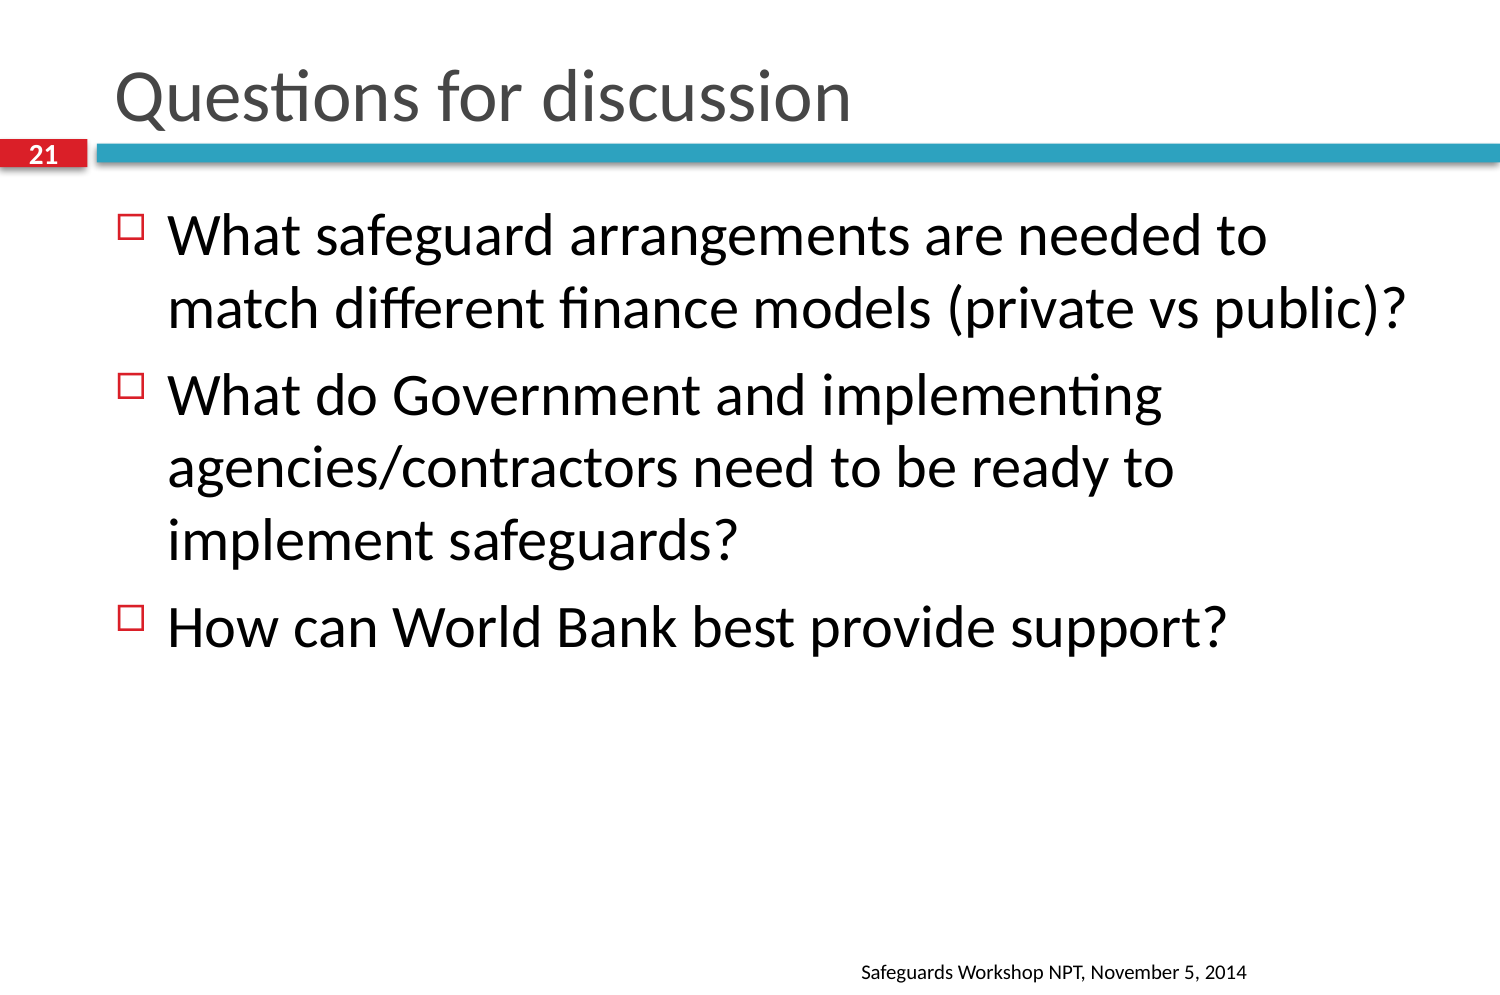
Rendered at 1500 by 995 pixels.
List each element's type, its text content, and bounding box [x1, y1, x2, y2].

list What safeguard arrangements are needed to match different finance models (private vs public)? What do Government and implementing agencies/contractors need to be ready to implement safeguards? How can World Bank best provide support? [99, 187, 1438, 896]
slide_number 21 [0, 139, 88, 166]
title Questions for discussion [99, 55, 1500, 144]
